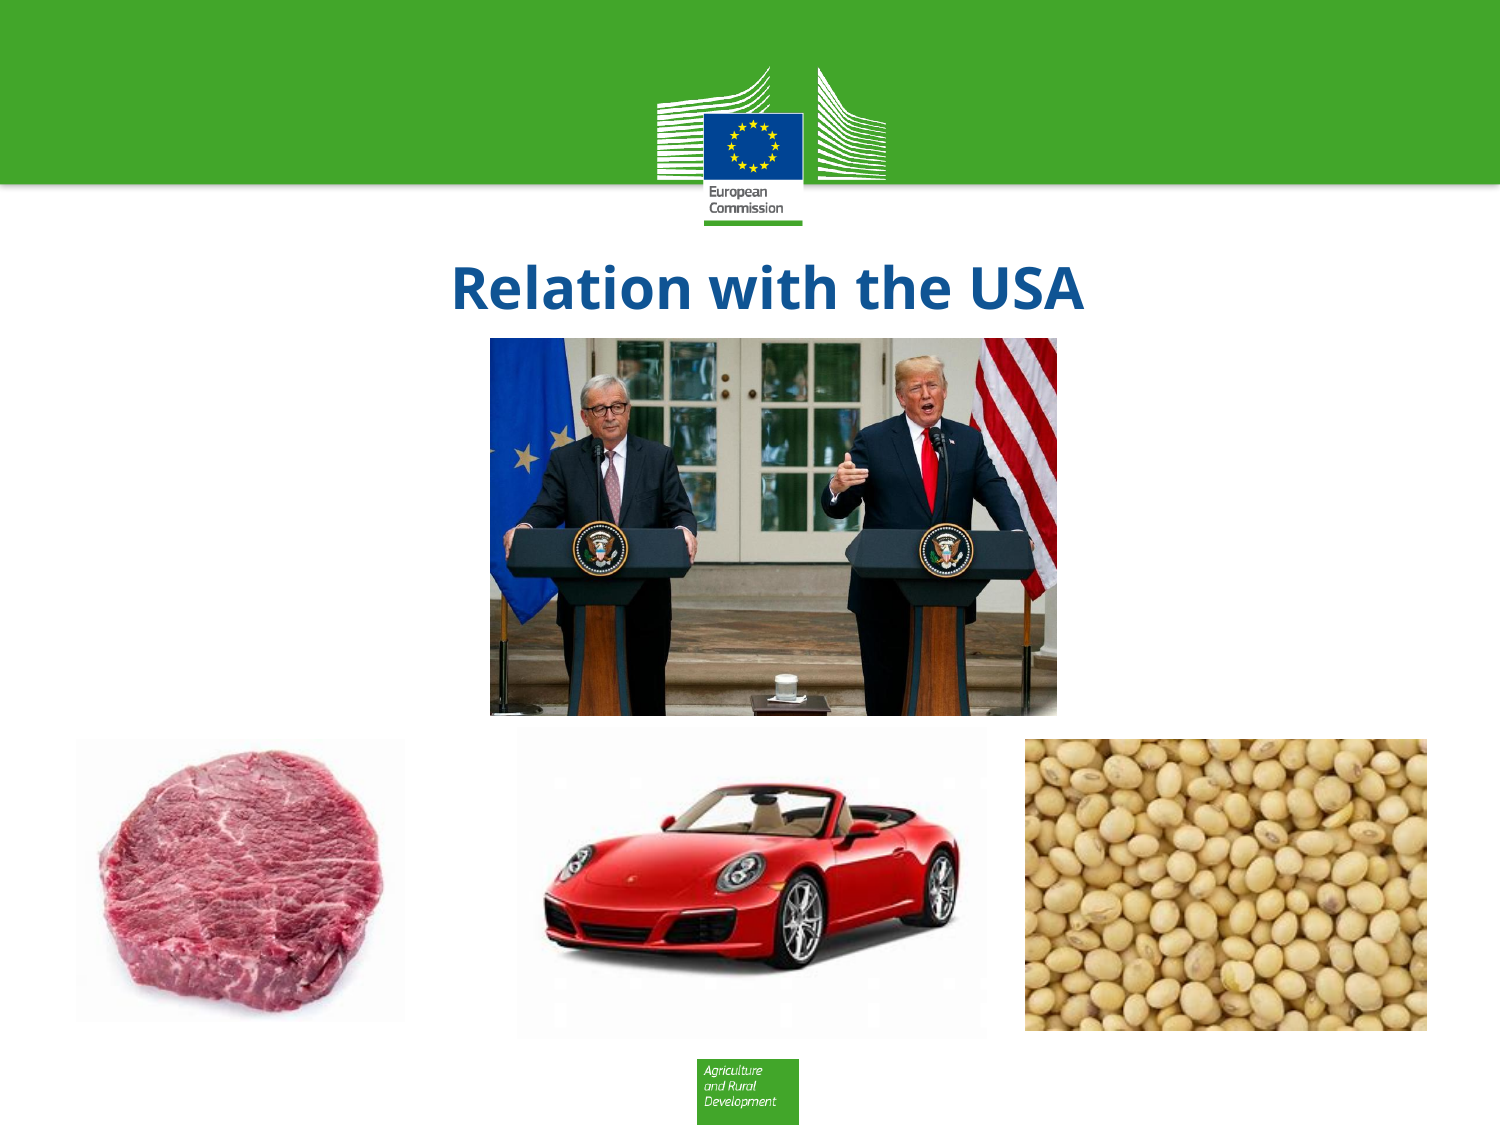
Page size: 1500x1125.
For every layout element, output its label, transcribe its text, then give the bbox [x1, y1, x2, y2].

picture [697, 1059, 799, 1125]
picture [620, 66, 886, 208]
title Relation with the USA [76, 208, 1427, 362]
picture [76, 739, 406, 1022]
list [489, 337, 1057, 717]
picture [517, 727, 987, 1039]
picture [1024, 739, 1427, 1031]
